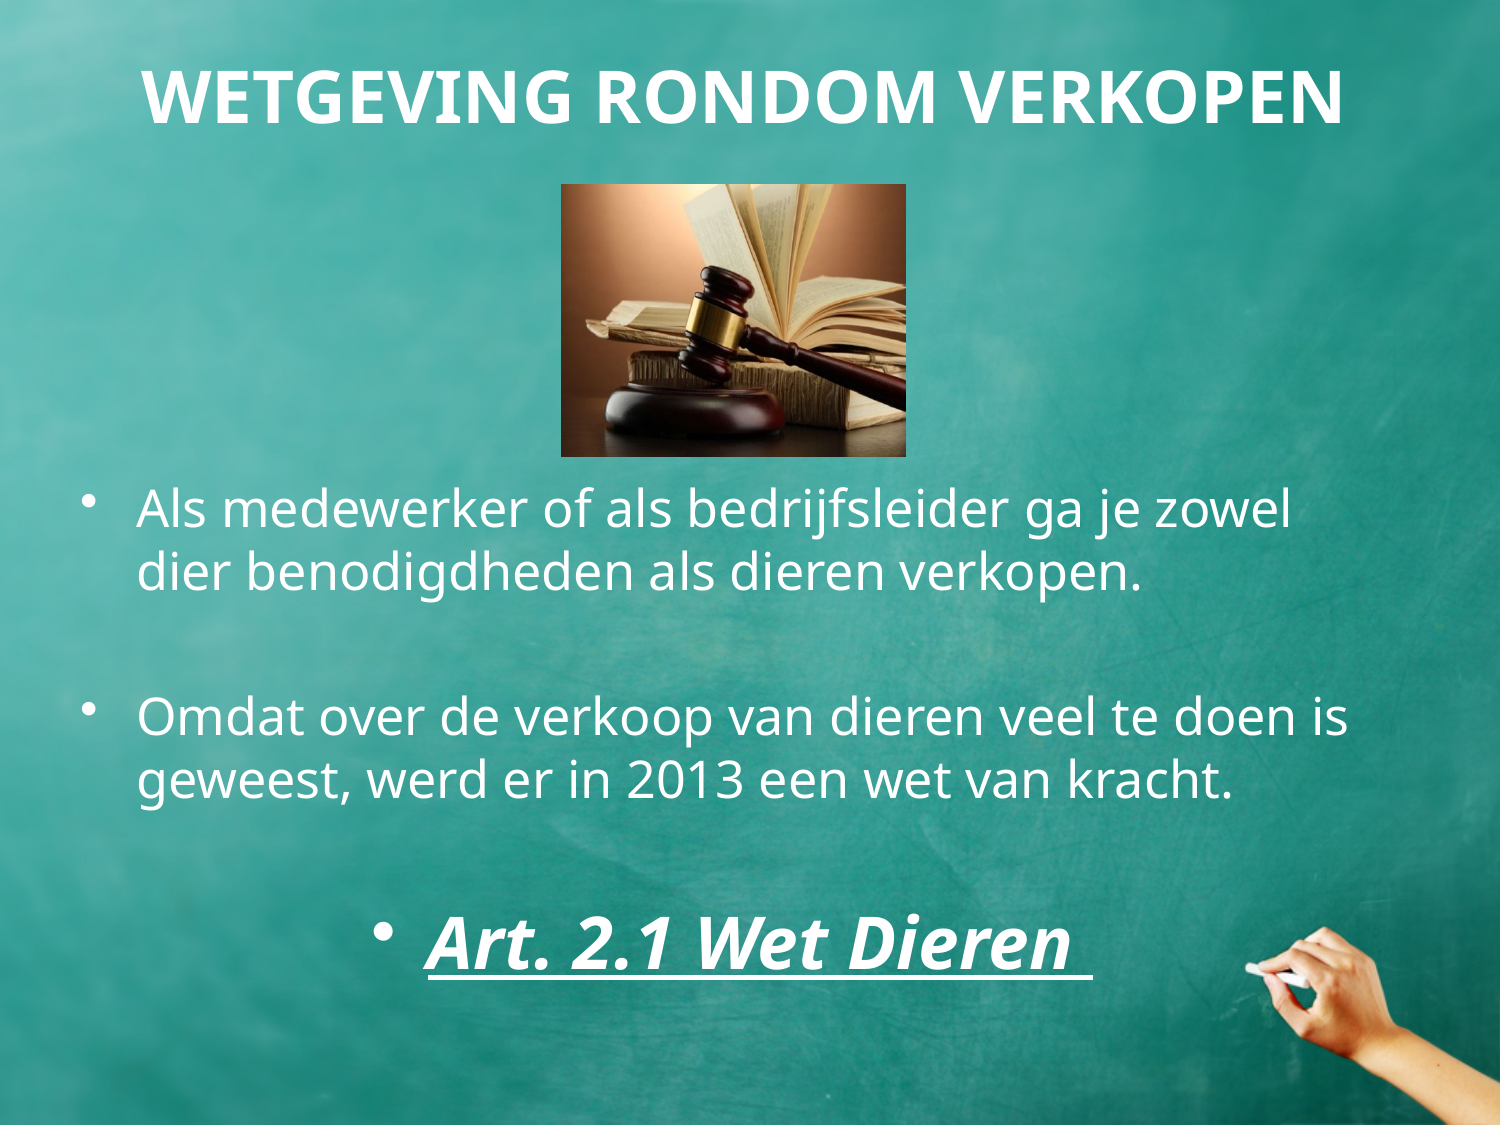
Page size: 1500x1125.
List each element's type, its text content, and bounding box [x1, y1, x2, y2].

title WETGEVING RONDOM VERKOPEN [17, 35, 1471, 154]
picture [0, 0, 1500, 1125]
list Als medewerker of als bedrijfsleider ga je zowel dier benodigdheden als dieren verkopen. Omdat over de verkoop van dieren veel te doen is geweest, werd er in 2013 een wet van kracht. Art. 2.1 Wet Dieren [64, 468, 1400, 1020]
